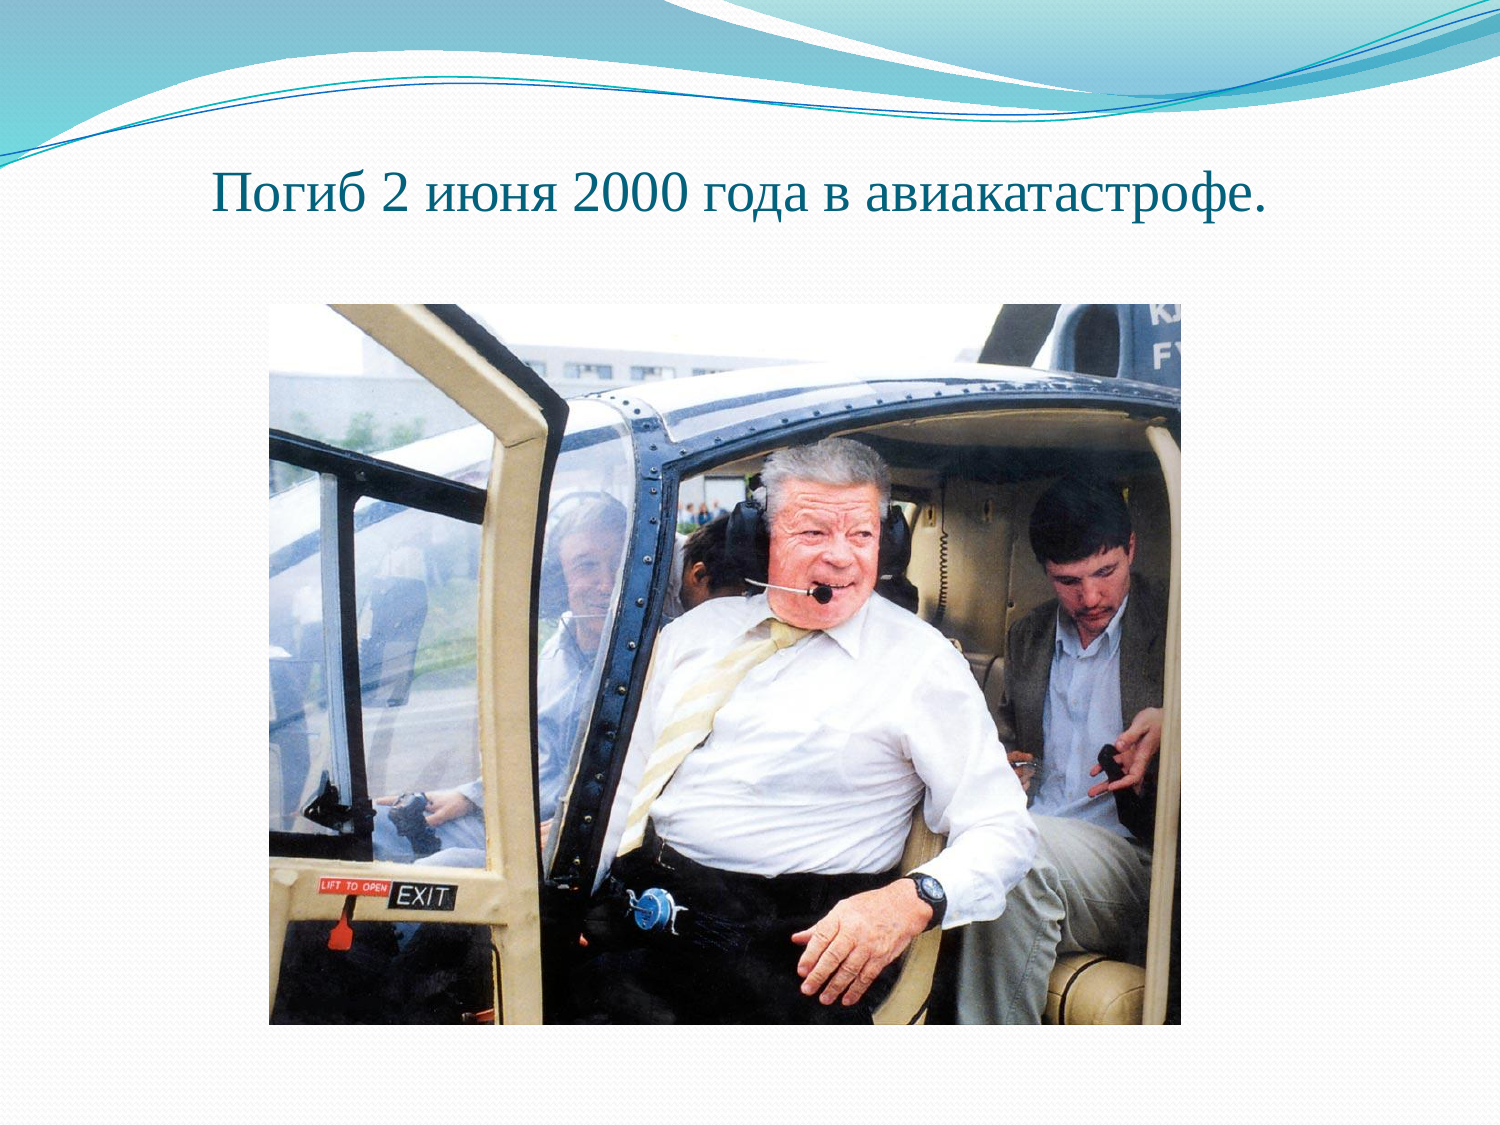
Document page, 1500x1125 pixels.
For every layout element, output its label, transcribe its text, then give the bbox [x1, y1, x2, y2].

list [269, 304, 1182, 1025]
title Погиб 2 июня 2000 года в авиакатастрофе. [210, 35, 1379, 223]
